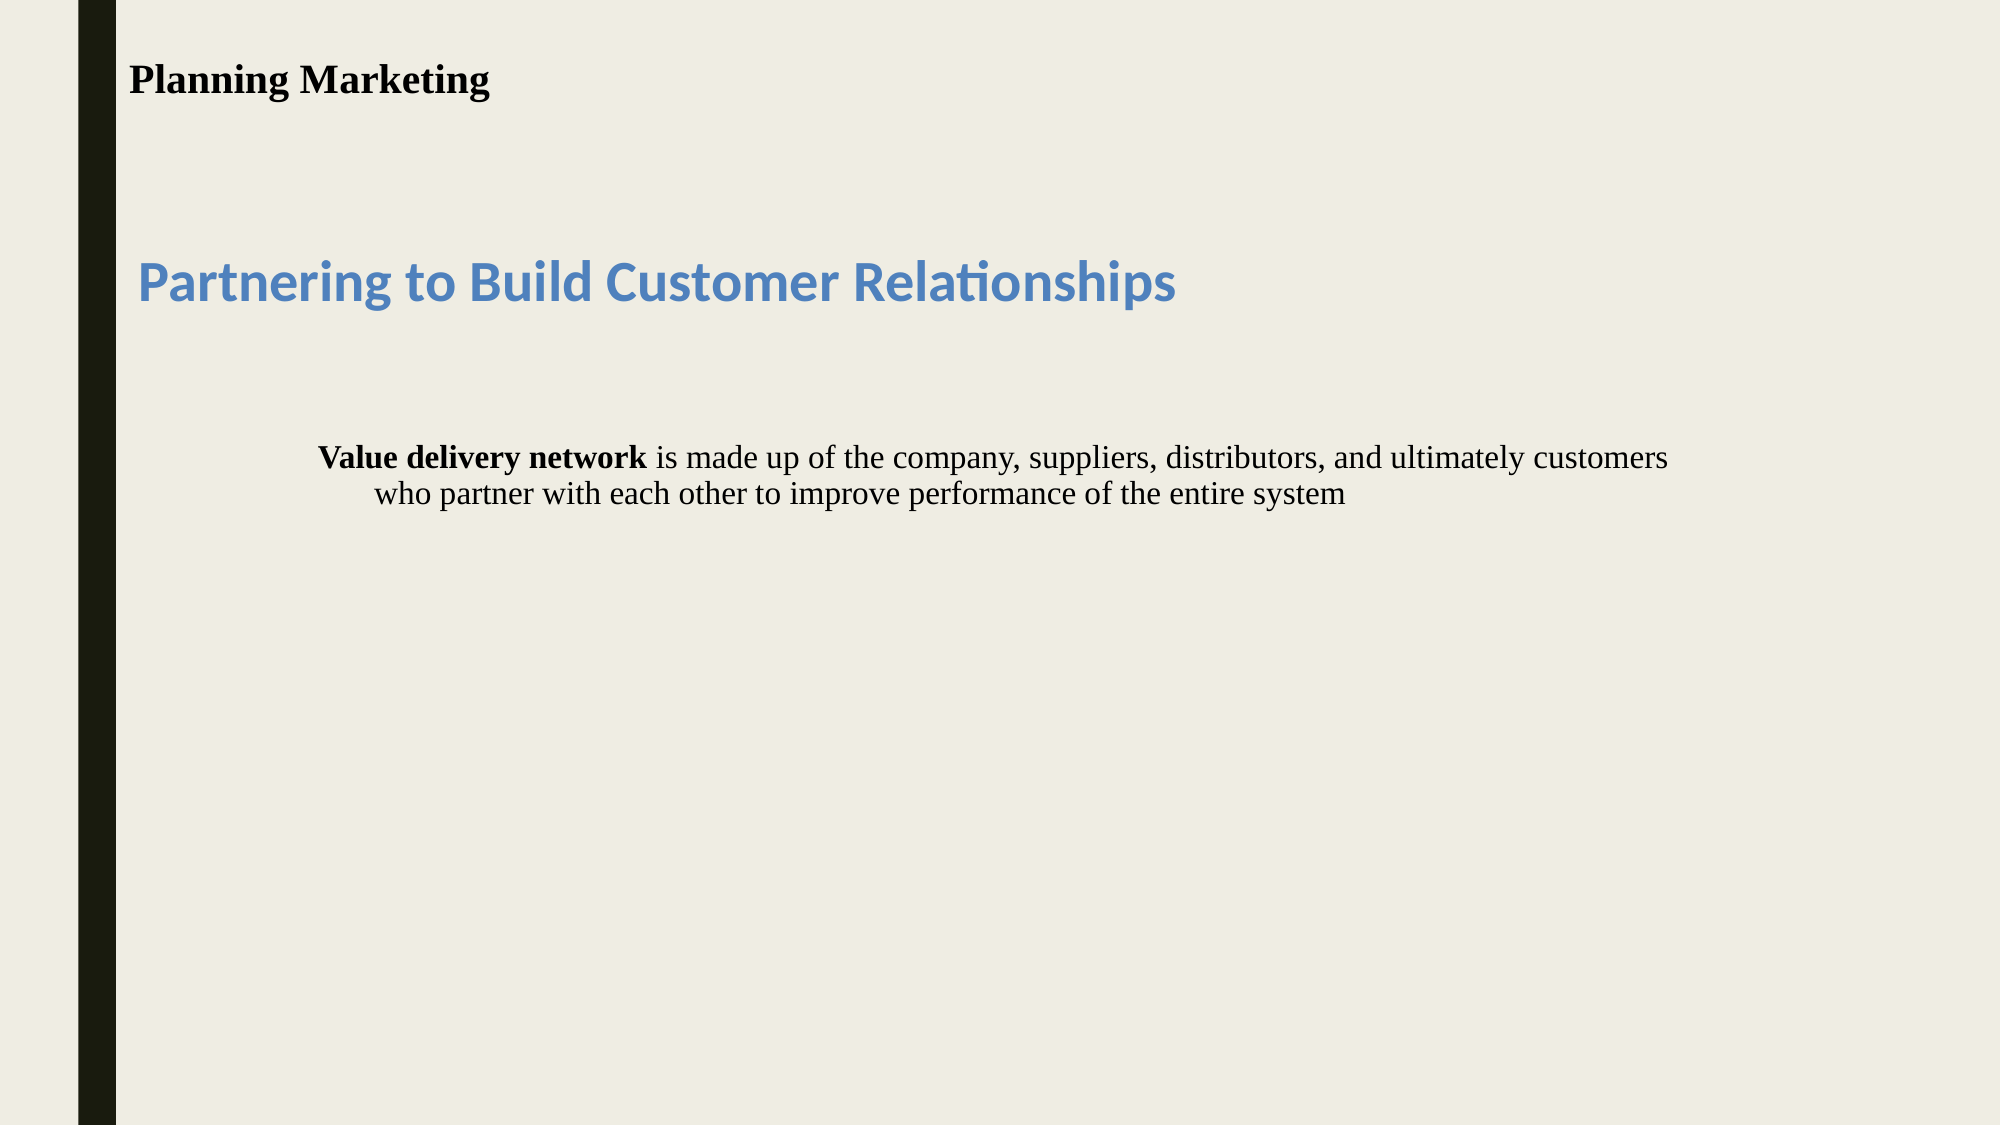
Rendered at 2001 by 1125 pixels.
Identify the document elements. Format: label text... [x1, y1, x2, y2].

text_box Value delivery network is made up of the company, suppliers, distributors, and ultimately customers who partner with each other to improve performance of the entire system [303, 432, 1721, 519]
text_box Partnering to Build Customer Relationships [13, 243, 1302, 338]
title Planning Marketing [114, 50, 1393, 291]
